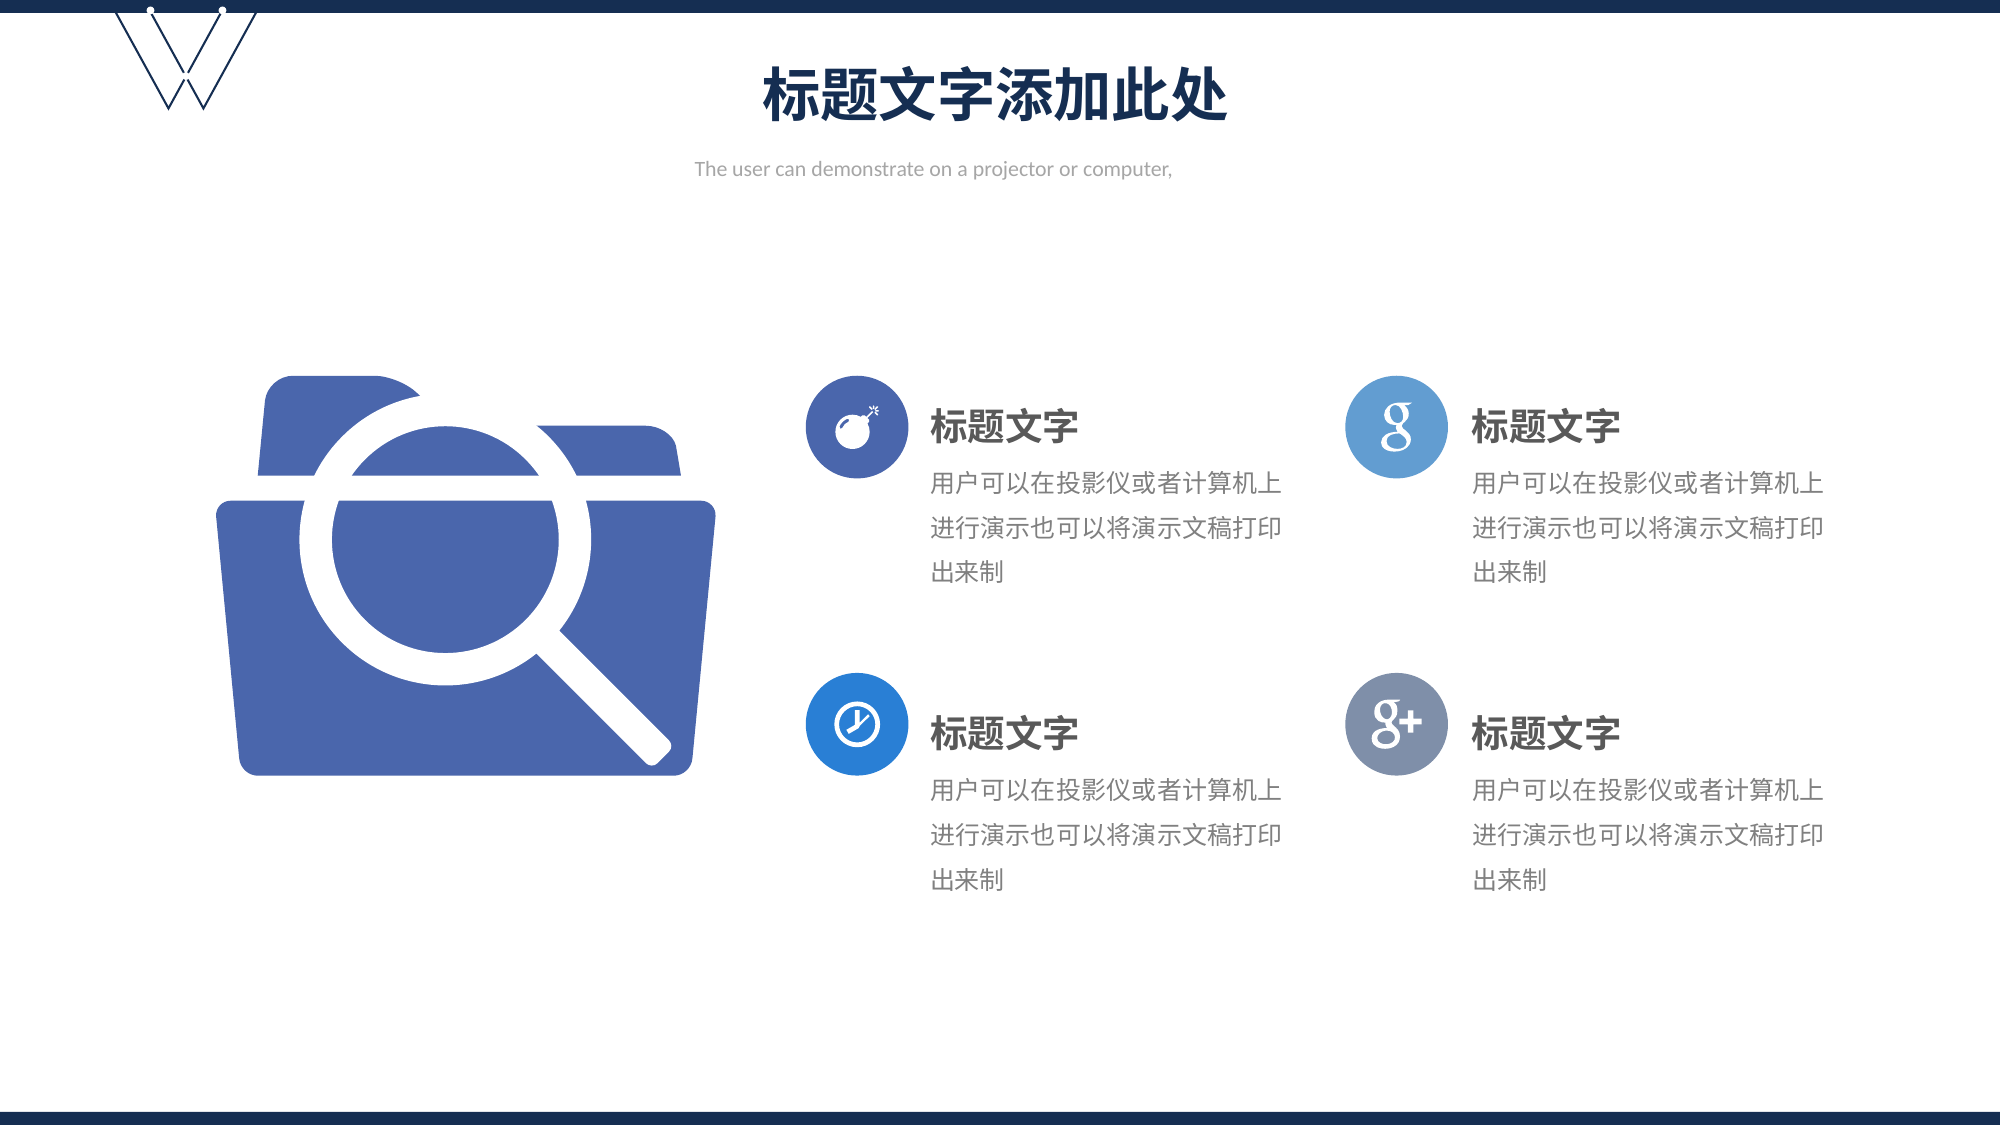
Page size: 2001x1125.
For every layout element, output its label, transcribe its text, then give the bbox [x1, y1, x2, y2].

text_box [1457, 387, 1841, 591]
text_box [805, 672, 909, 776]
text_box The user can demonstrate on a projector or computer, [679, 143, 1320, 189]
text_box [1457, 694, 1841, 899]
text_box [216, 369, 716, 824]
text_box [1345, 375, 1449, 479]
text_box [805, 375, 909, 479]
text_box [915, 694, 1299, 899]
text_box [915, 387, 1299, 591]
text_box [1345, 672, 1449, 776]
text_box 标题文字添加此处 [747, 41, 1253, 136]
